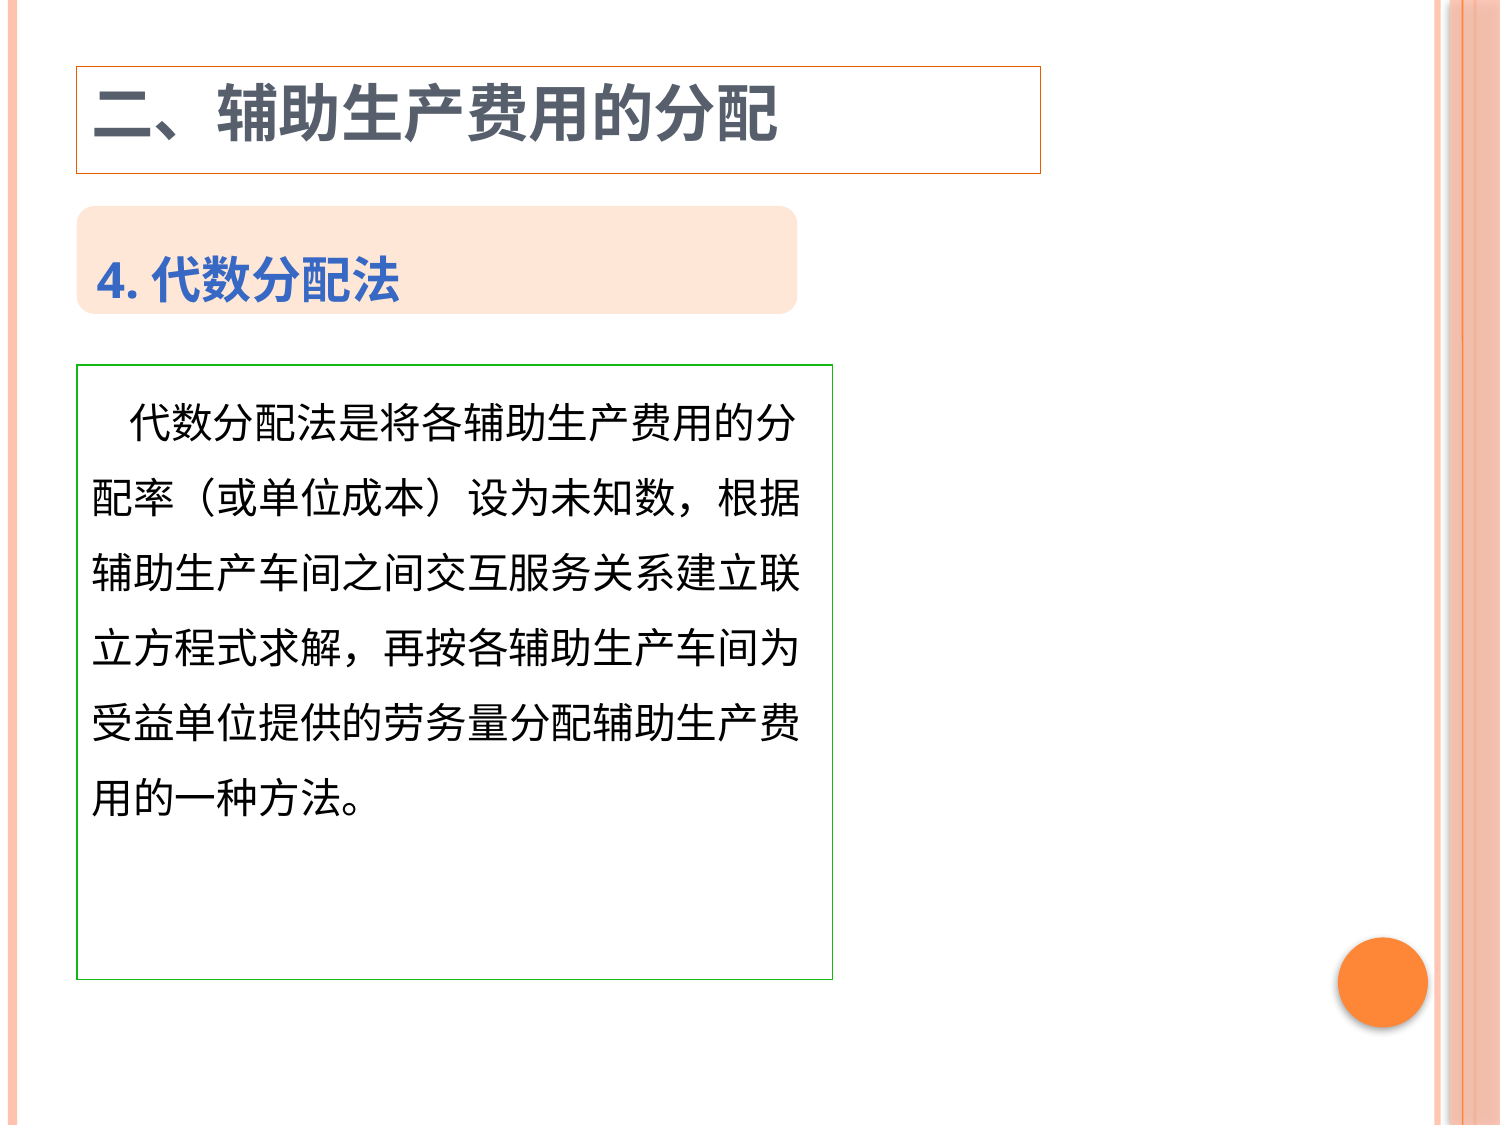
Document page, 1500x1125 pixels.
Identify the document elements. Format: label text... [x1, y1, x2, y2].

text_box 二、辅助生产费用的分配 [76, 66, 1041, 174]
text_box 代数分配法是将各辅助生产费用的分配率（或单位成本）设为未知数，根据辅助生产车间之间交互服务关系建立联立方程式求解，再按各辅助生产车间为受益单位提供的劳务量分配辅助生产费用的一种方法。 [76, 364, 833, 980]
text_box 4.代数分配法 [76, 205, 798, 314]
